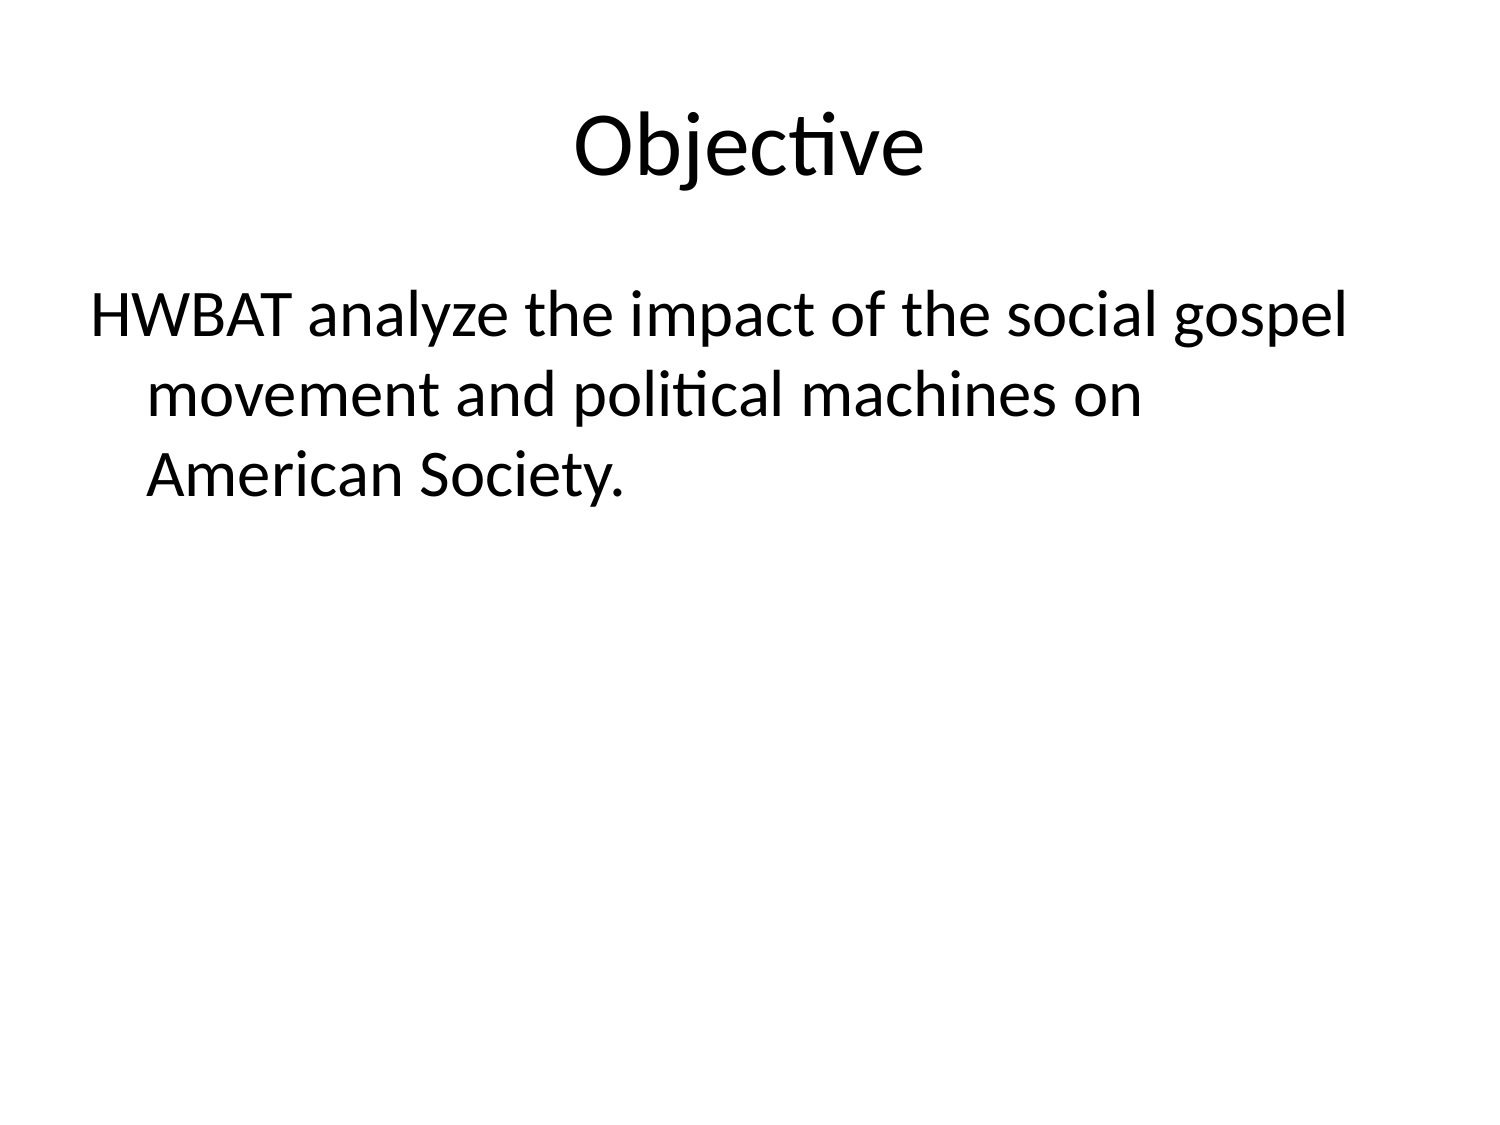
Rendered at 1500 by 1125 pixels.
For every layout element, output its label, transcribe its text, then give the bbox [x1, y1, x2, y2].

title Objective [75, 45, 1425, 233]
list HWBAT analyze the impact of the social gospel movement and political machines on American Society. [75, 262, 1425, 1005]
